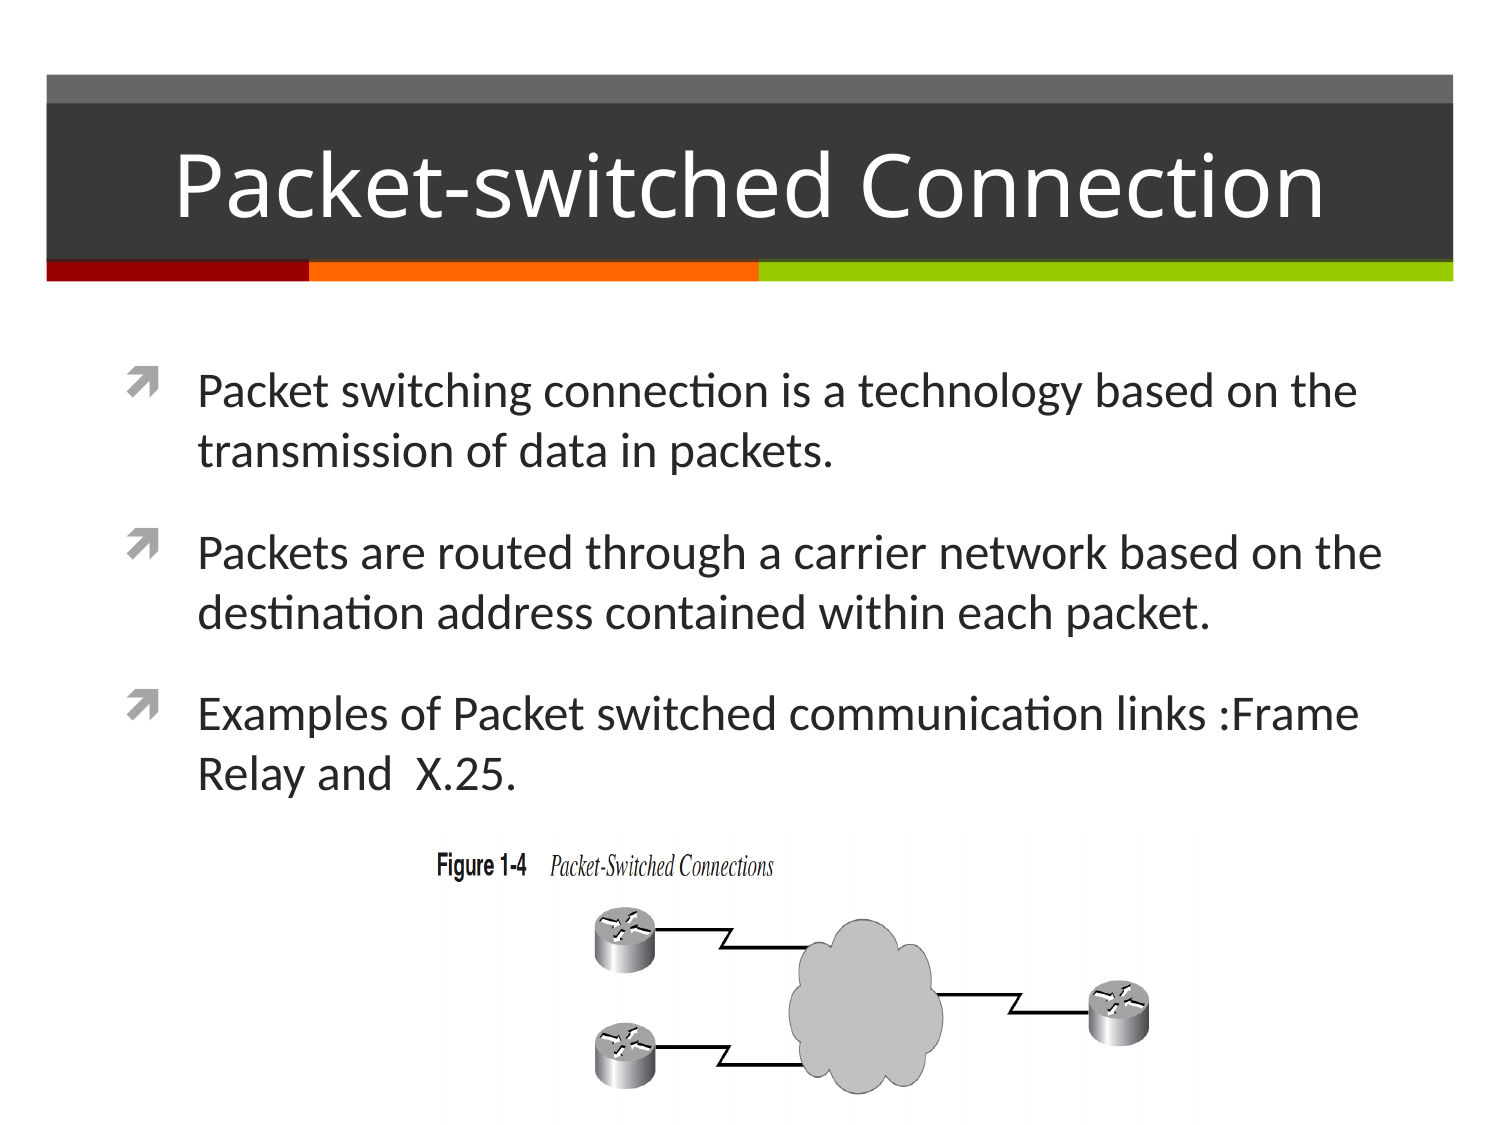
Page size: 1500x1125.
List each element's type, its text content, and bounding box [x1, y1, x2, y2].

list Packet switching connection is a technology based on the transmission of data in packets. Packets are routed through a carrier network based on the destination address contained within each packet. Examples of Packet switched communication links :Frame Relay and X.25. [107, 350, 1454, 1005]
picture [397, 830, 1201, 1125]
title Packet-switched Connection [46, 103, 1454, 263]
